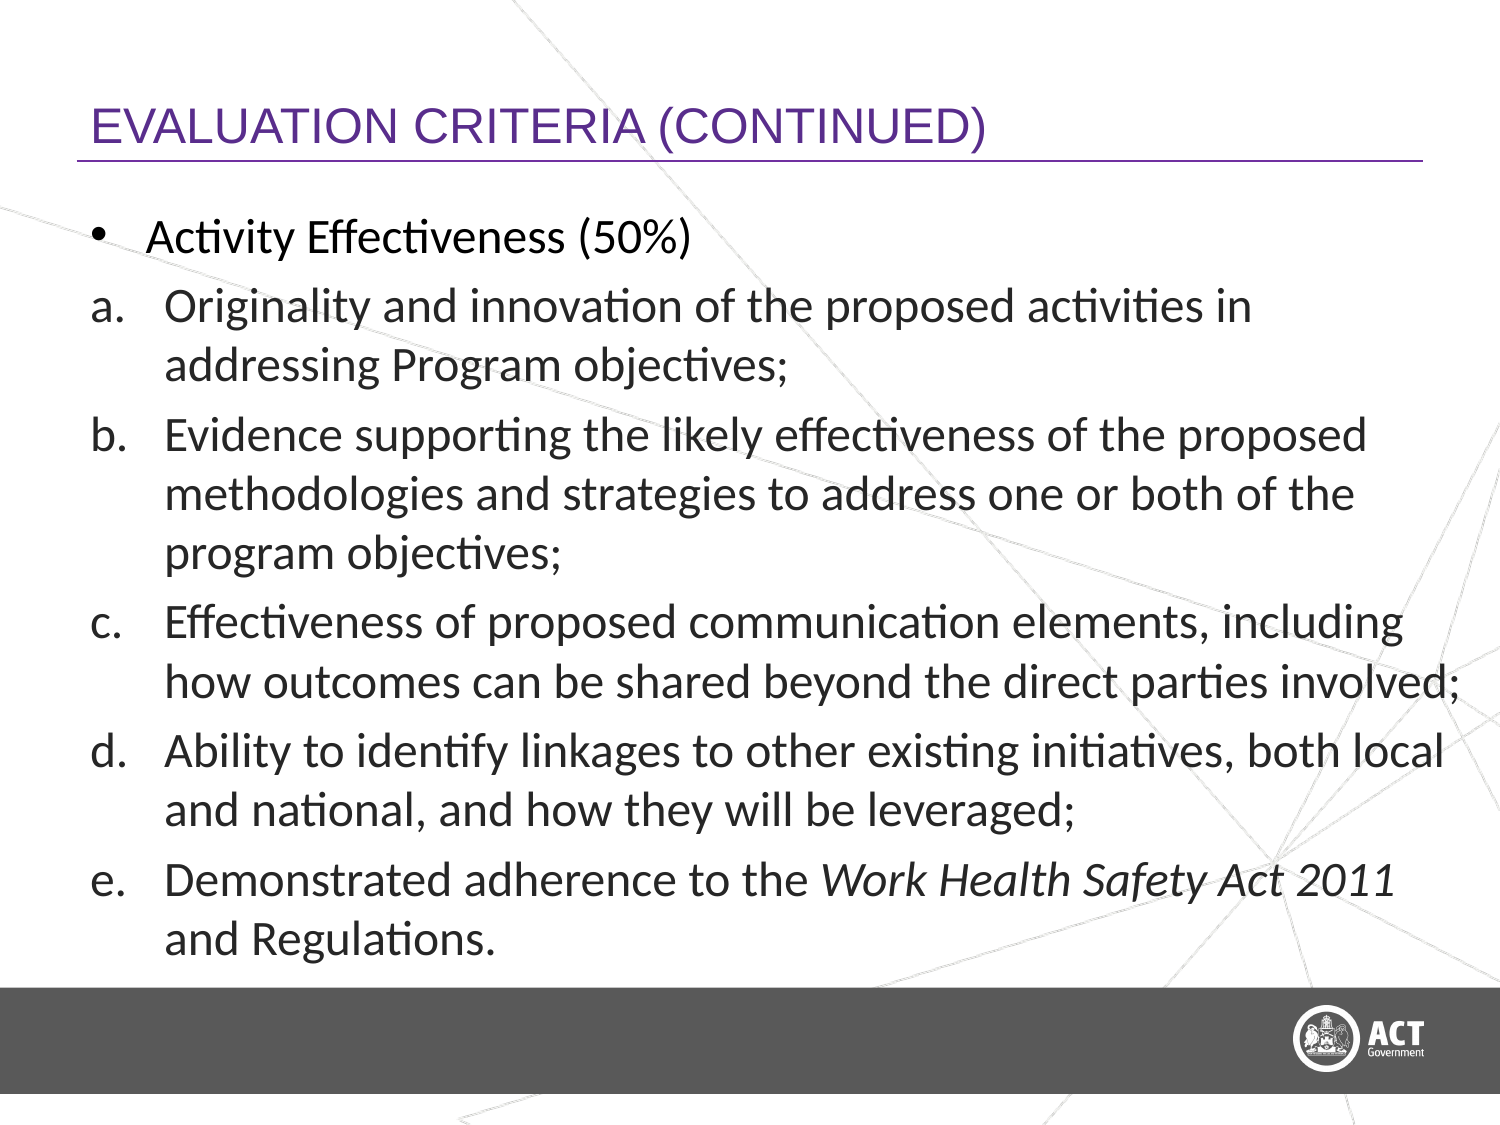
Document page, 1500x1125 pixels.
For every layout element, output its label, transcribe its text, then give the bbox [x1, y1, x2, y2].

picture [0, 1094, 1500, 1125]
list Activity Effectiveness (50%) Originality and innovation of the proposed activities in addressing Program objectives; Evidence supporting the likely effectiveness of the proposed methodologies and strategies to address one or both of the program objectives; Effectiveness of proposed communication elements, including how outcomes can be shared beyond the direct parties involved; Ability to identify linkages to other existing initiatives, both local and national, and how they will be leveraged; Demonstrated adherence to the Work Health Safety Act 2011 and Regulations. [75, 196, 1483, 1035]
title EVALUATION CRITERIA (CONTINUED) [75, 45, 1425, 161]
picture [0, 0, 1500, 987]
picture [1293, 1035, 1424, 1072]
